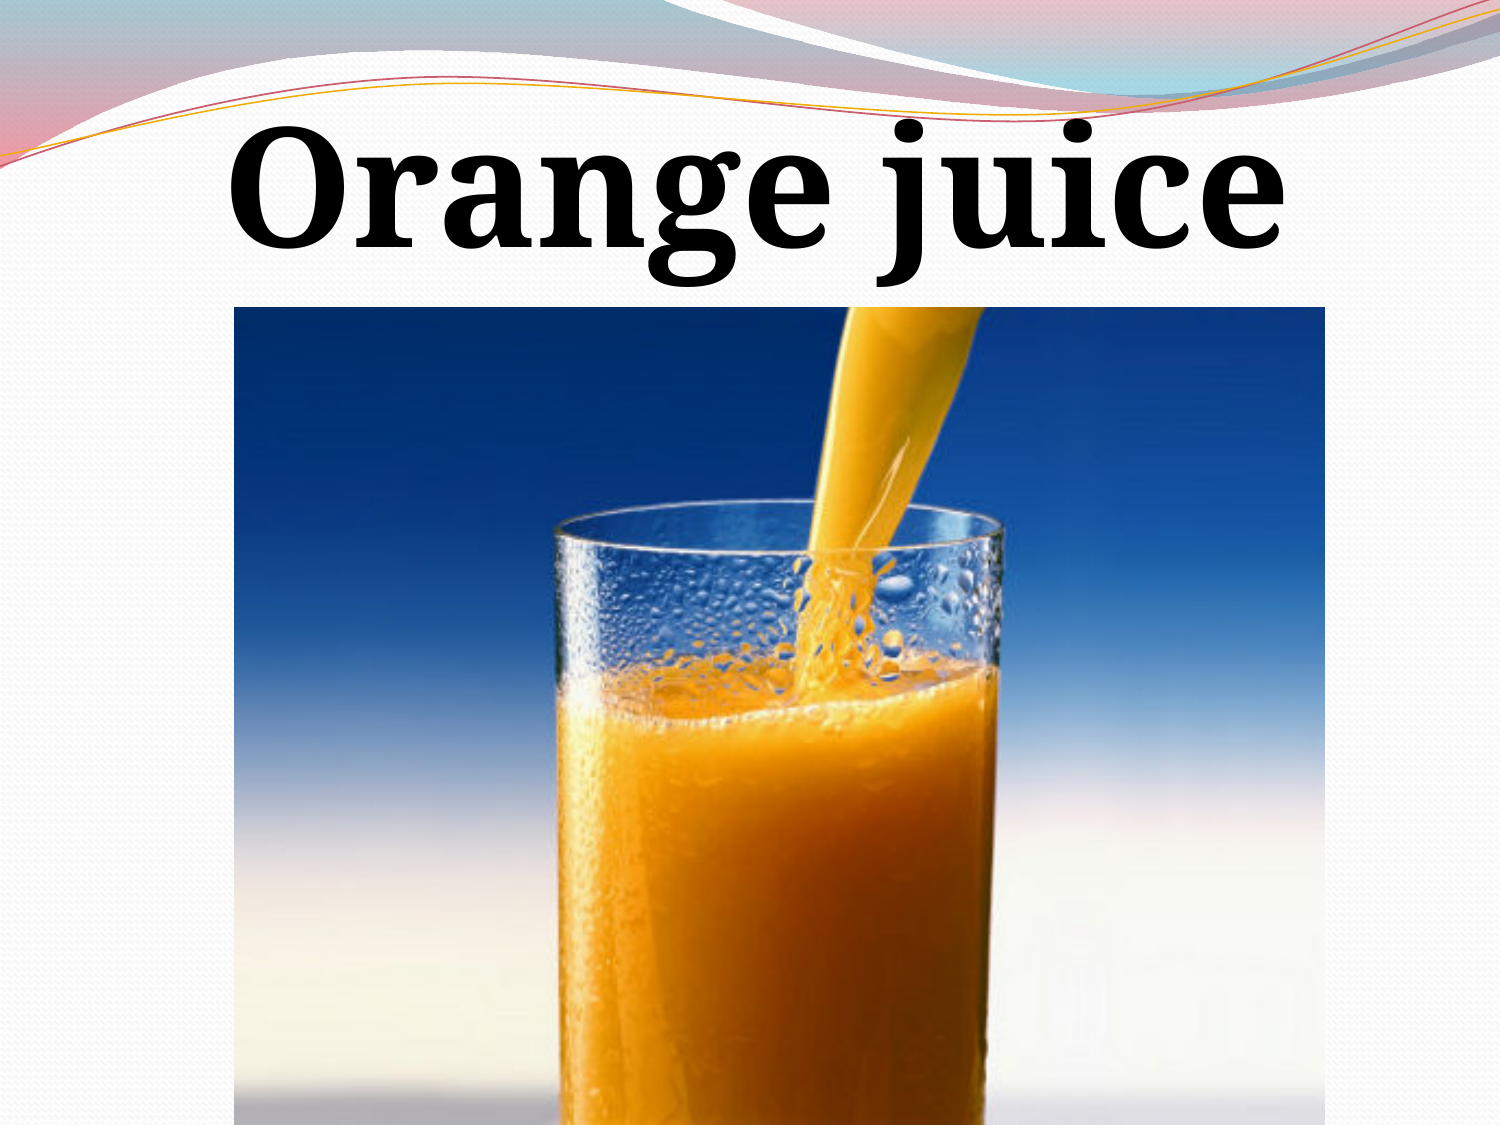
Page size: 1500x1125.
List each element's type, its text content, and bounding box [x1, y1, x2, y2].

picture [234, 307, 1325, 1125]
title Orange juice [82, 93, 1432, 282]
